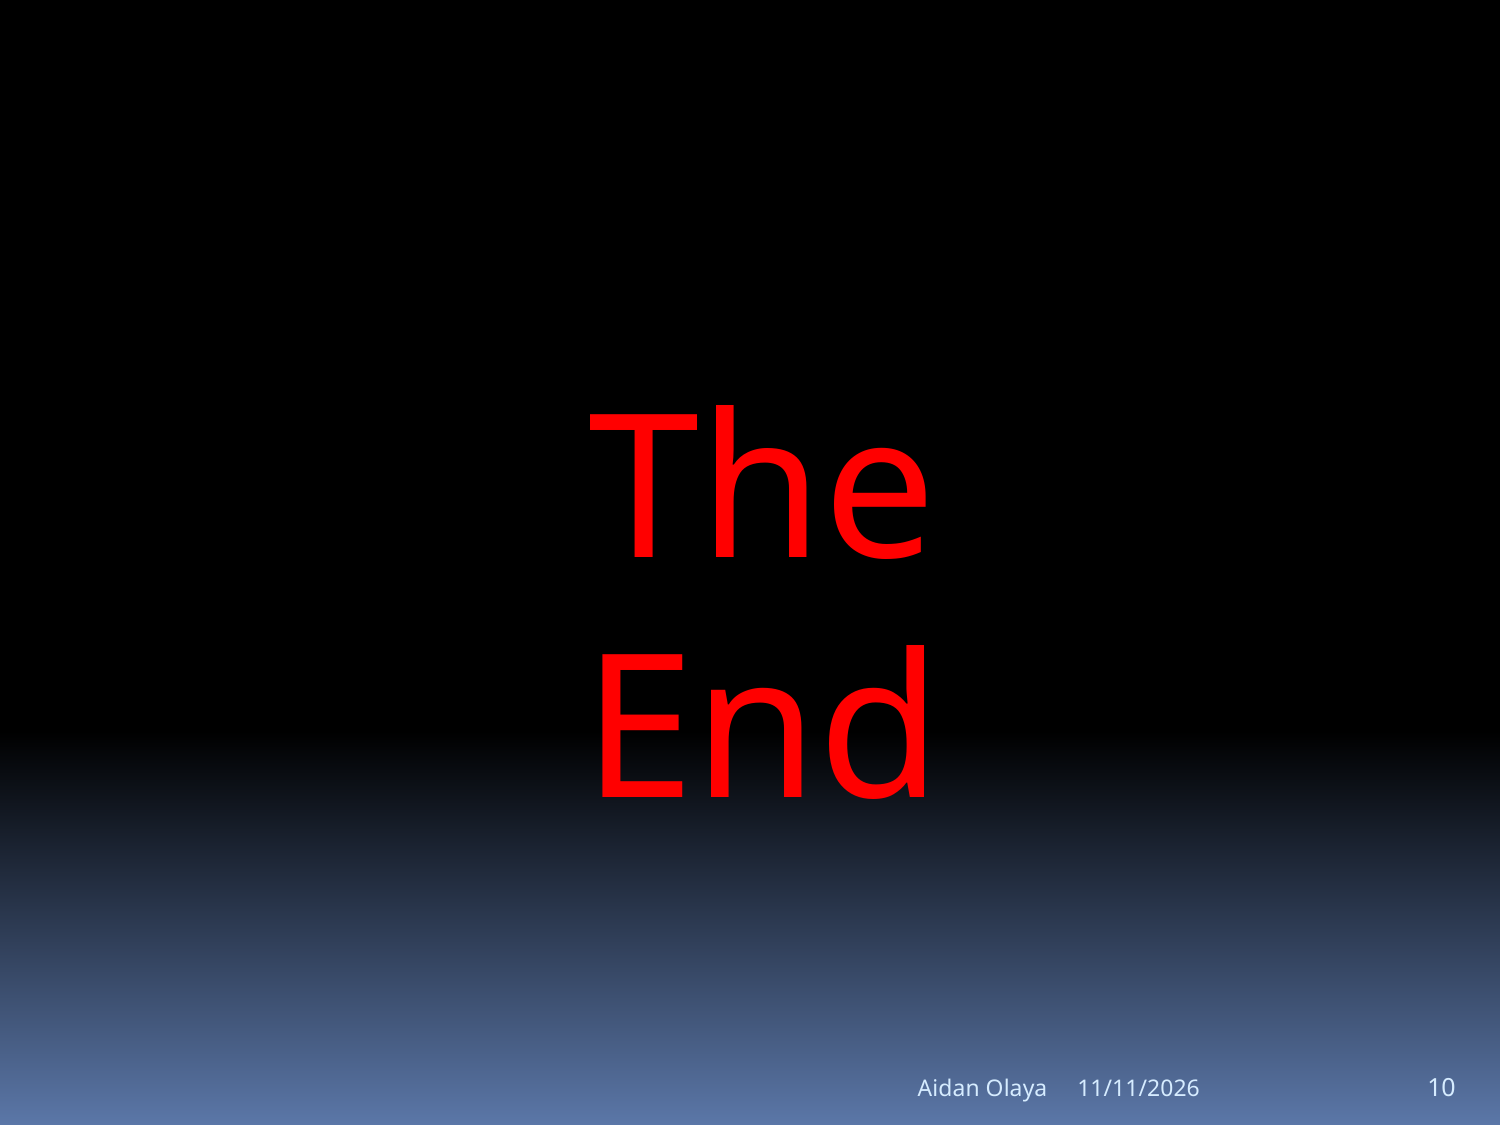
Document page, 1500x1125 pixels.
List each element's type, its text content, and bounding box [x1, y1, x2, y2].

footer Aidan Olaya [150, 1052, 1063, 1113]
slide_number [1063, 1052, 1412, 1113]
slide_number 10 [1412, 1052, 1488, 1113]
text_box The End [450, 349, 1075, 845]
